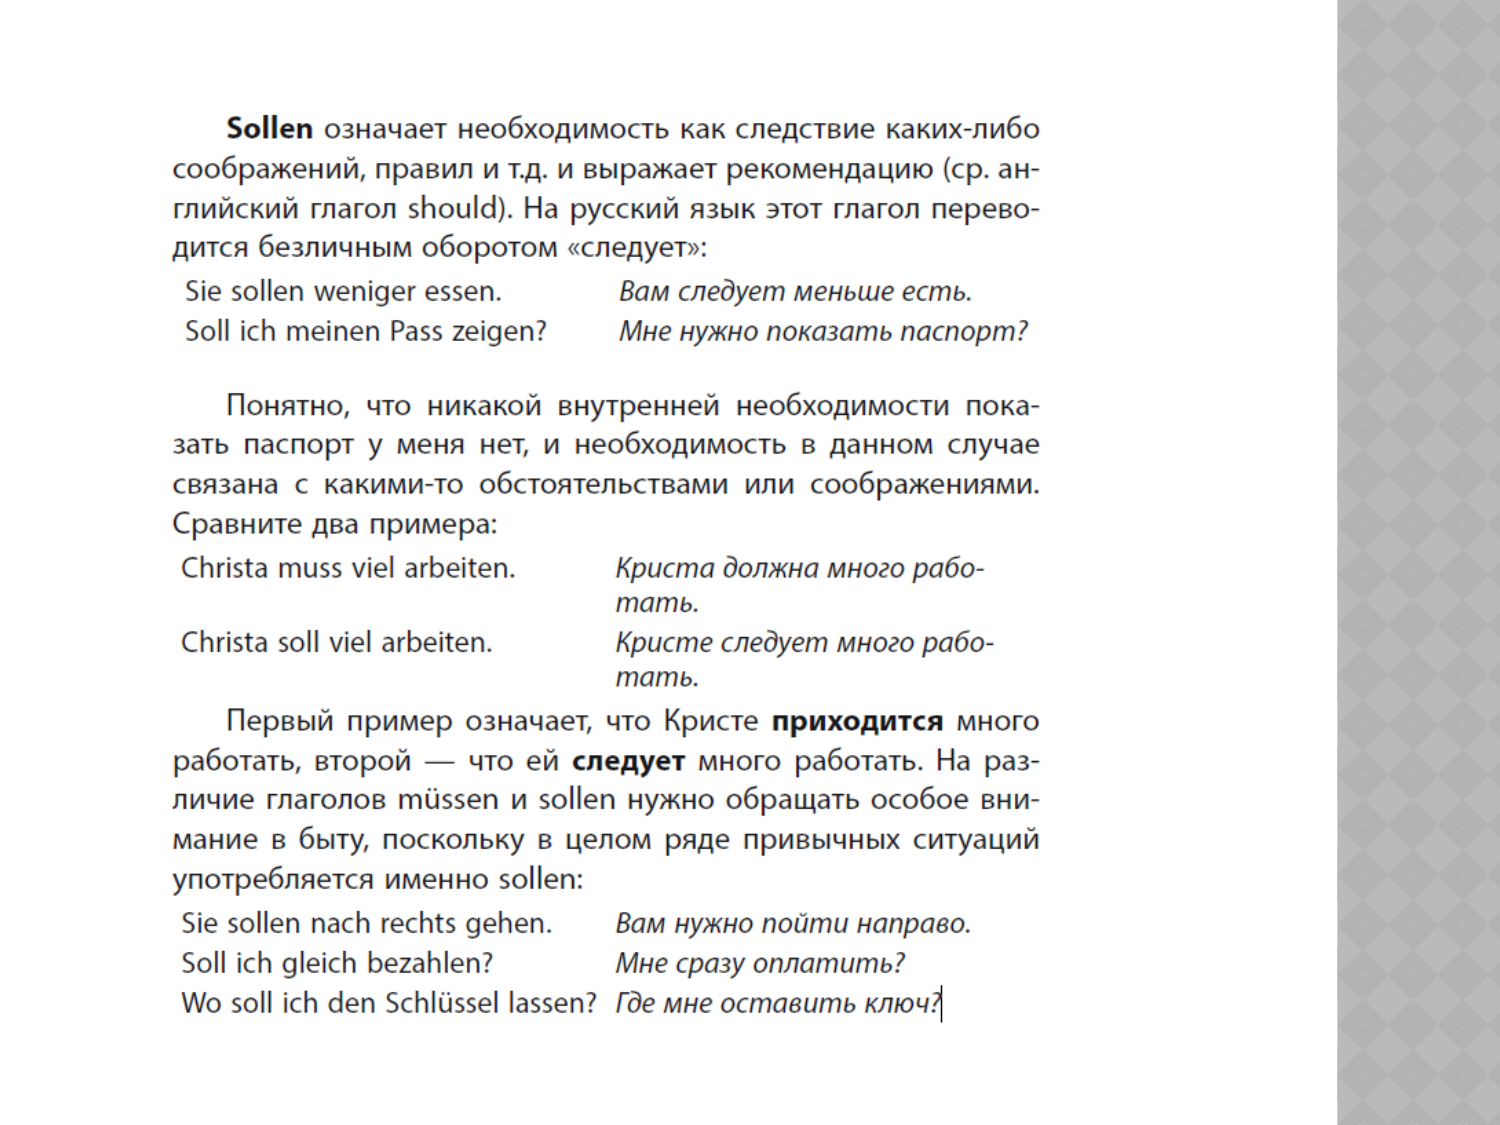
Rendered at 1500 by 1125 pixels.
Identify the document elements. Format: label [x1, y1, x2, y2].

list [123, 89, 1109, 1046]
